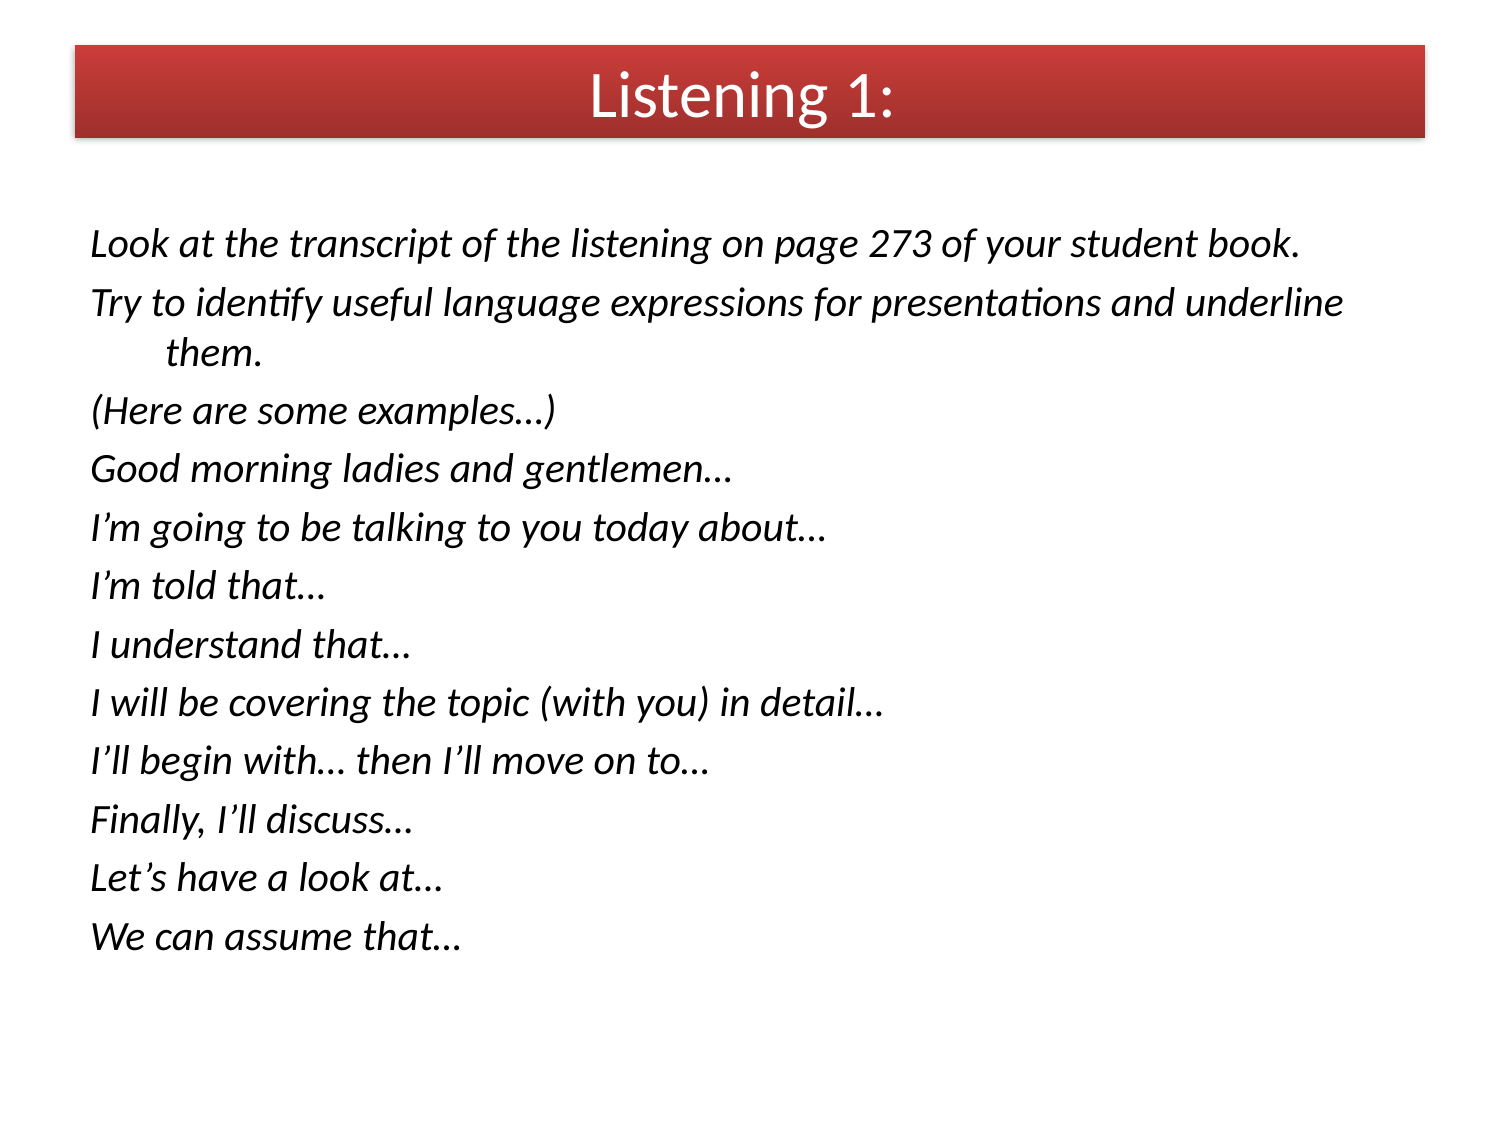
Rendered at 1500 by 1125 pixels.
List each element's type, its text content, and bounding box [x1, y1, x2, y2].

list Look at the transcript of the listening on page 273 of your student book. Try to identify useful language expressions for presentations and underline them. (Here are some examples…) Good morning ladies and gentlemen… I’m going to be talking to you today about… I’m told that… I understand that… I will be covering the topic (with you) in detail… I’ll begin with… then I’ll move on to… Finally, I’ll discuss… Let’s have a look at… We can assume that… [75, 149, 1425, 1005]
title Listening 1: [75, 45, 1425, 138]
